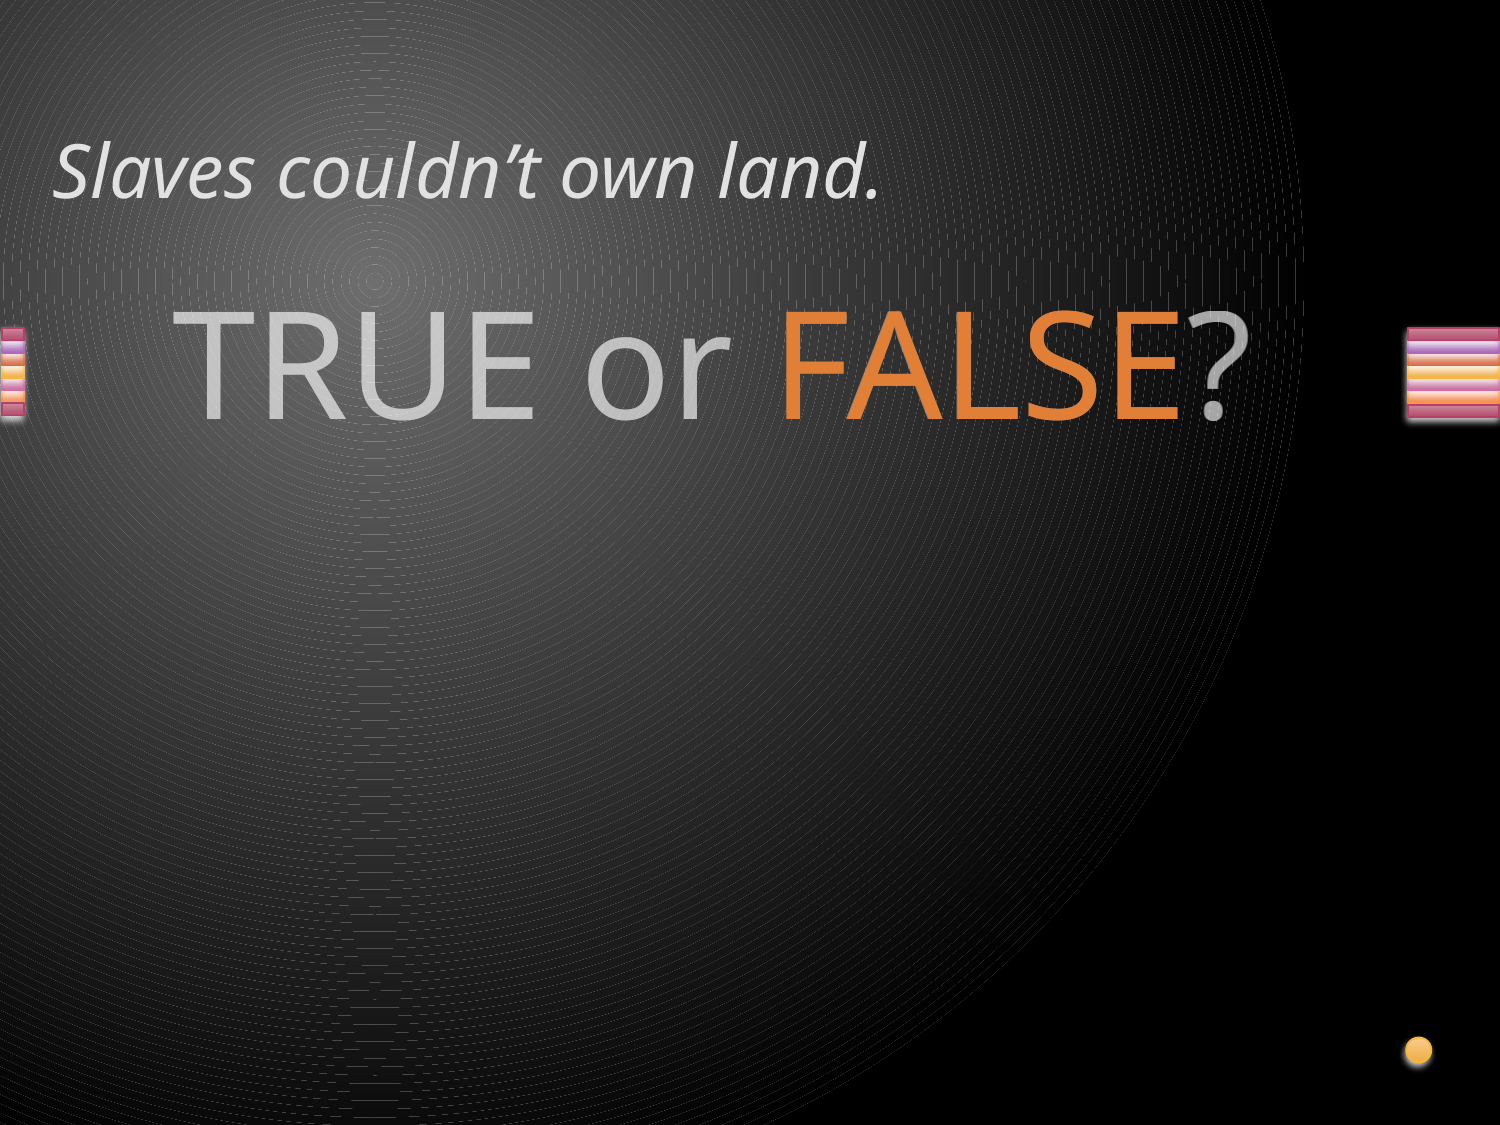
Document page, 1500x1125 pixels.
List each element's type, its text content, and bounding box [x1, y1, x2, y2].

title Slaves couldn’t own land. [37, 75, 1388, 263]
